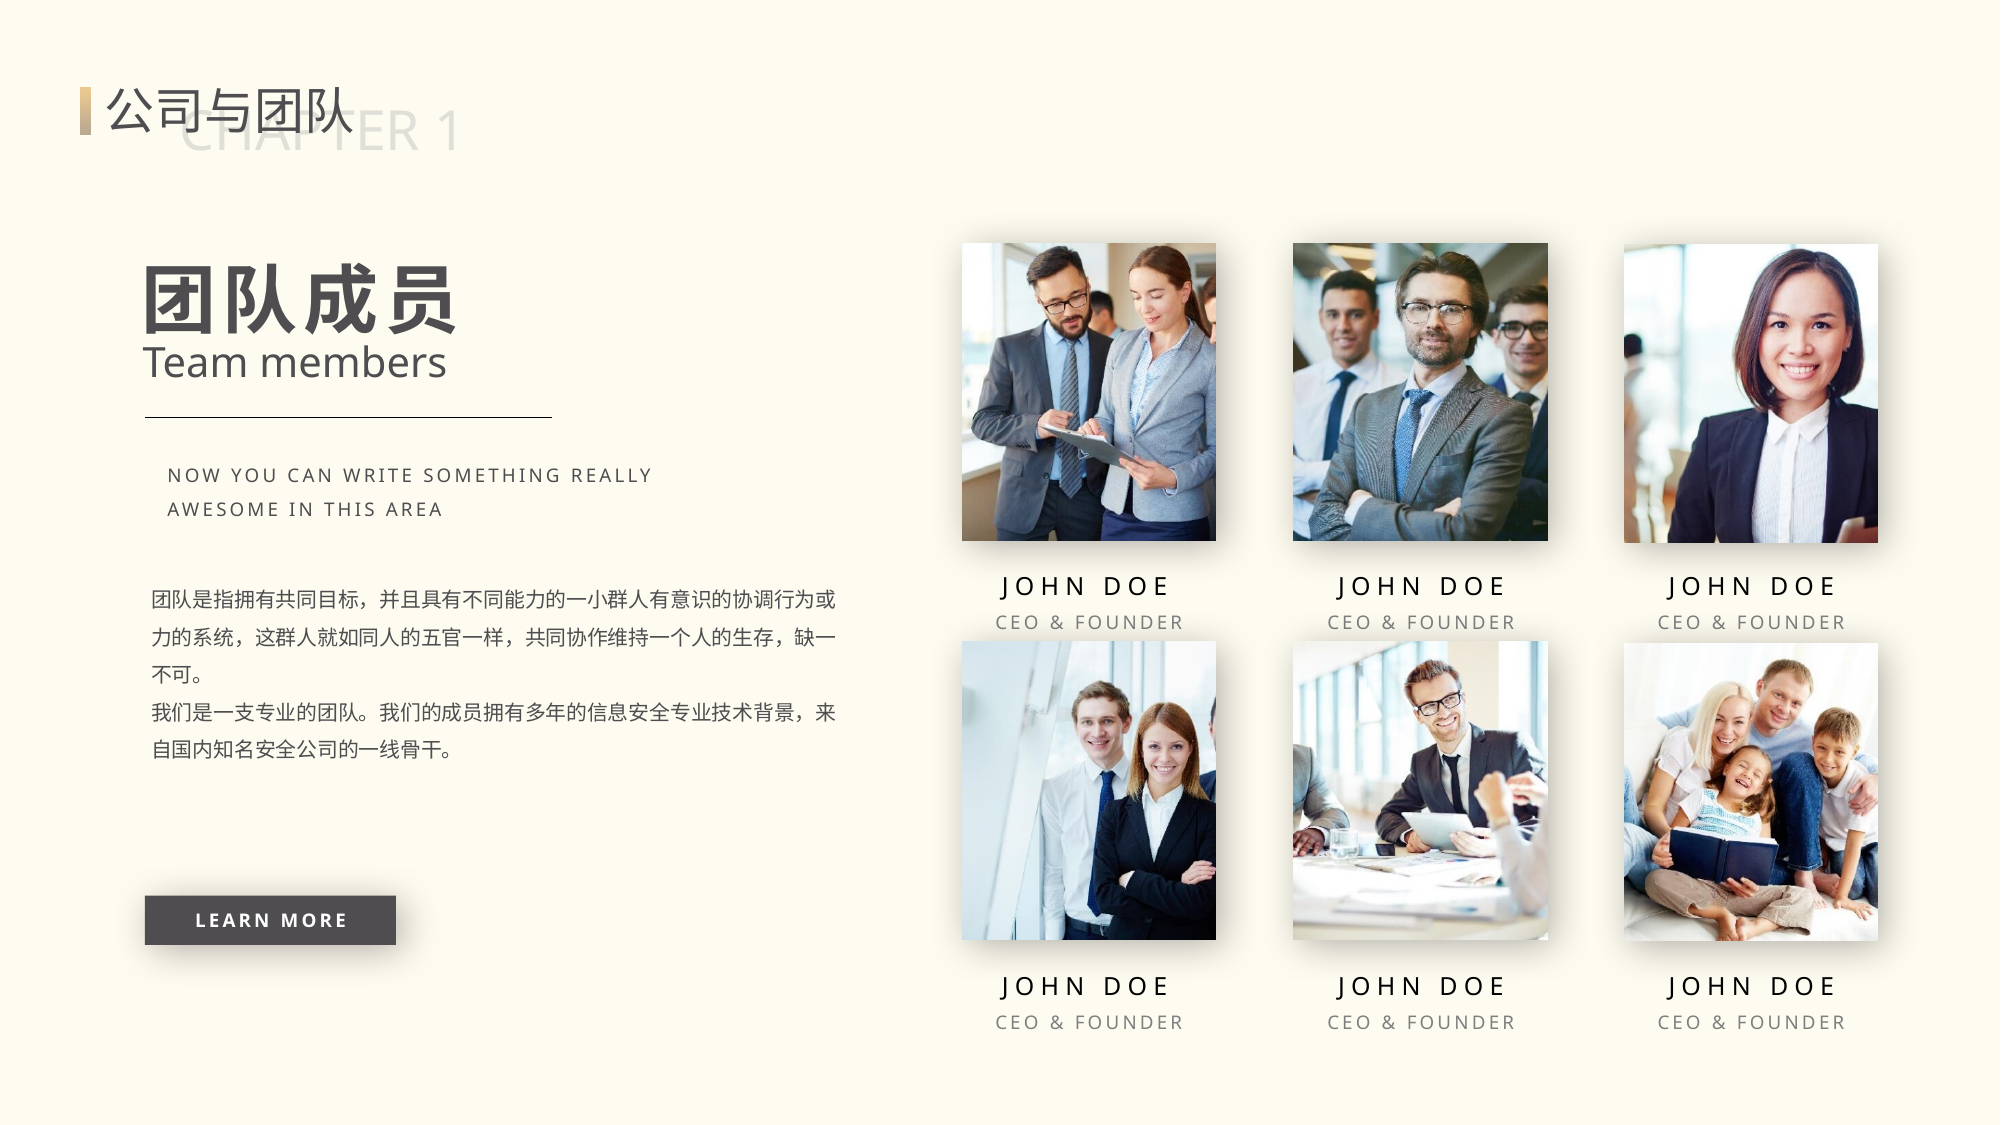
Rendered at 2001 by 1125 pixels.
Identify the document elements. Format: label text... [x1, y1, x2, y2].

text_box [1595, 563, 1907, 642]
picture [961, 641, 1216, 940]
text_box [1265, 563, 1576, 642]
picture [961, 242, 1216, 542]
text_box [933, 963, 1244, 1042]
picture [1623, 642, 1878, 942]
picture [1623, 244, 1878, 543]
picture [1293, 641, 1548, 940]
text_box CHAPTER 1 [164, 87, 482, 170]
picture [80, 87, 91, 136]
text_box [125, 244, 955, 946]
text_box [959, 563, 1244, 642]
text_box 公司与团队 [90, 72, 370, 147]
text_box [1265, 963, 1576, 1042]
picture [1293, 242, 1548, 542]
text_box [1595, 963, 1907, 1042]
